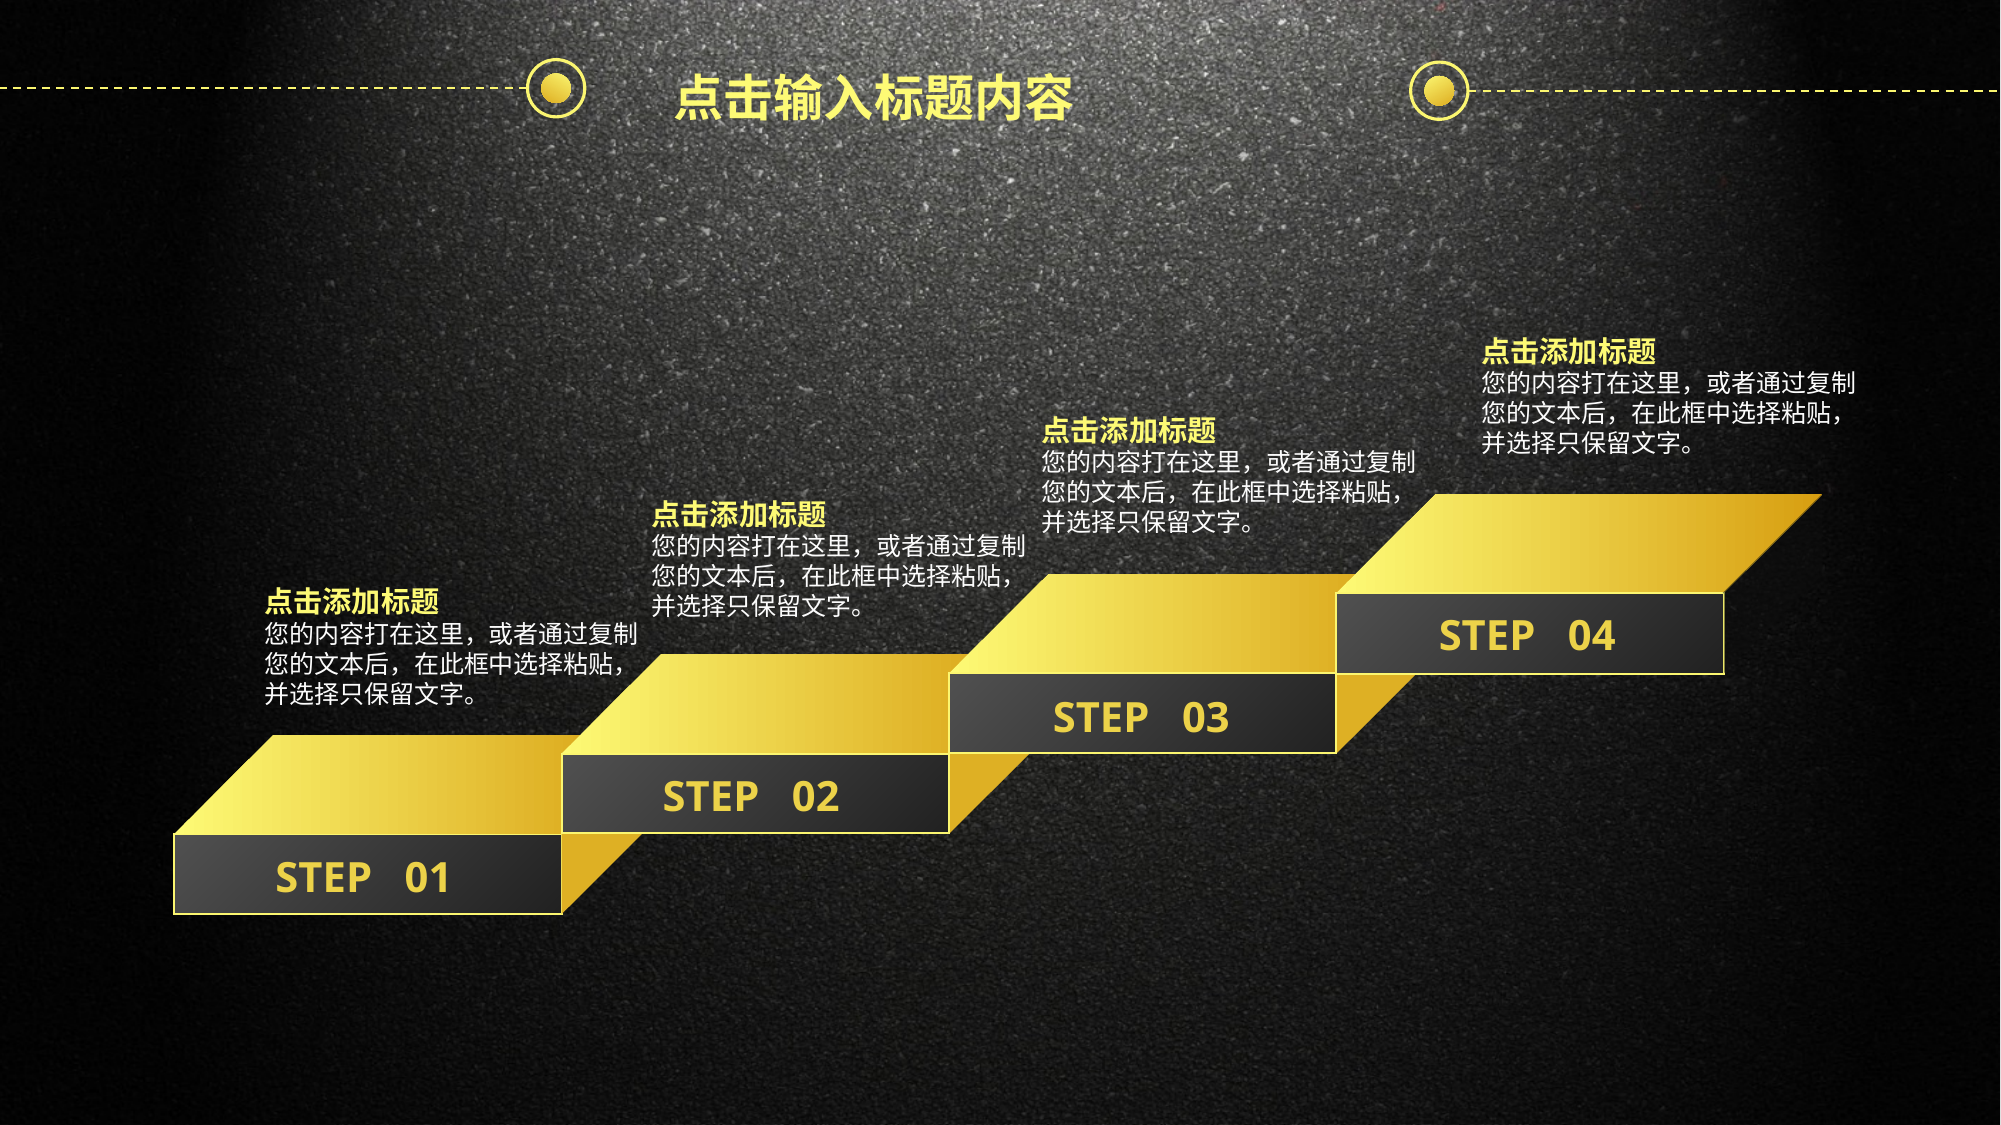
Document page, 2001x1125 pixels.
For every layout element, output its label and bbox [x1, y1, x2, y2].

text_box [1336, 493, 1872, 674]
text_box [561, 654, 1098, 834]
text_box [174, 734, 710, 915]
picture [0, 0, 2001, 1125]
text_box [949, 574, 1485, 753]
